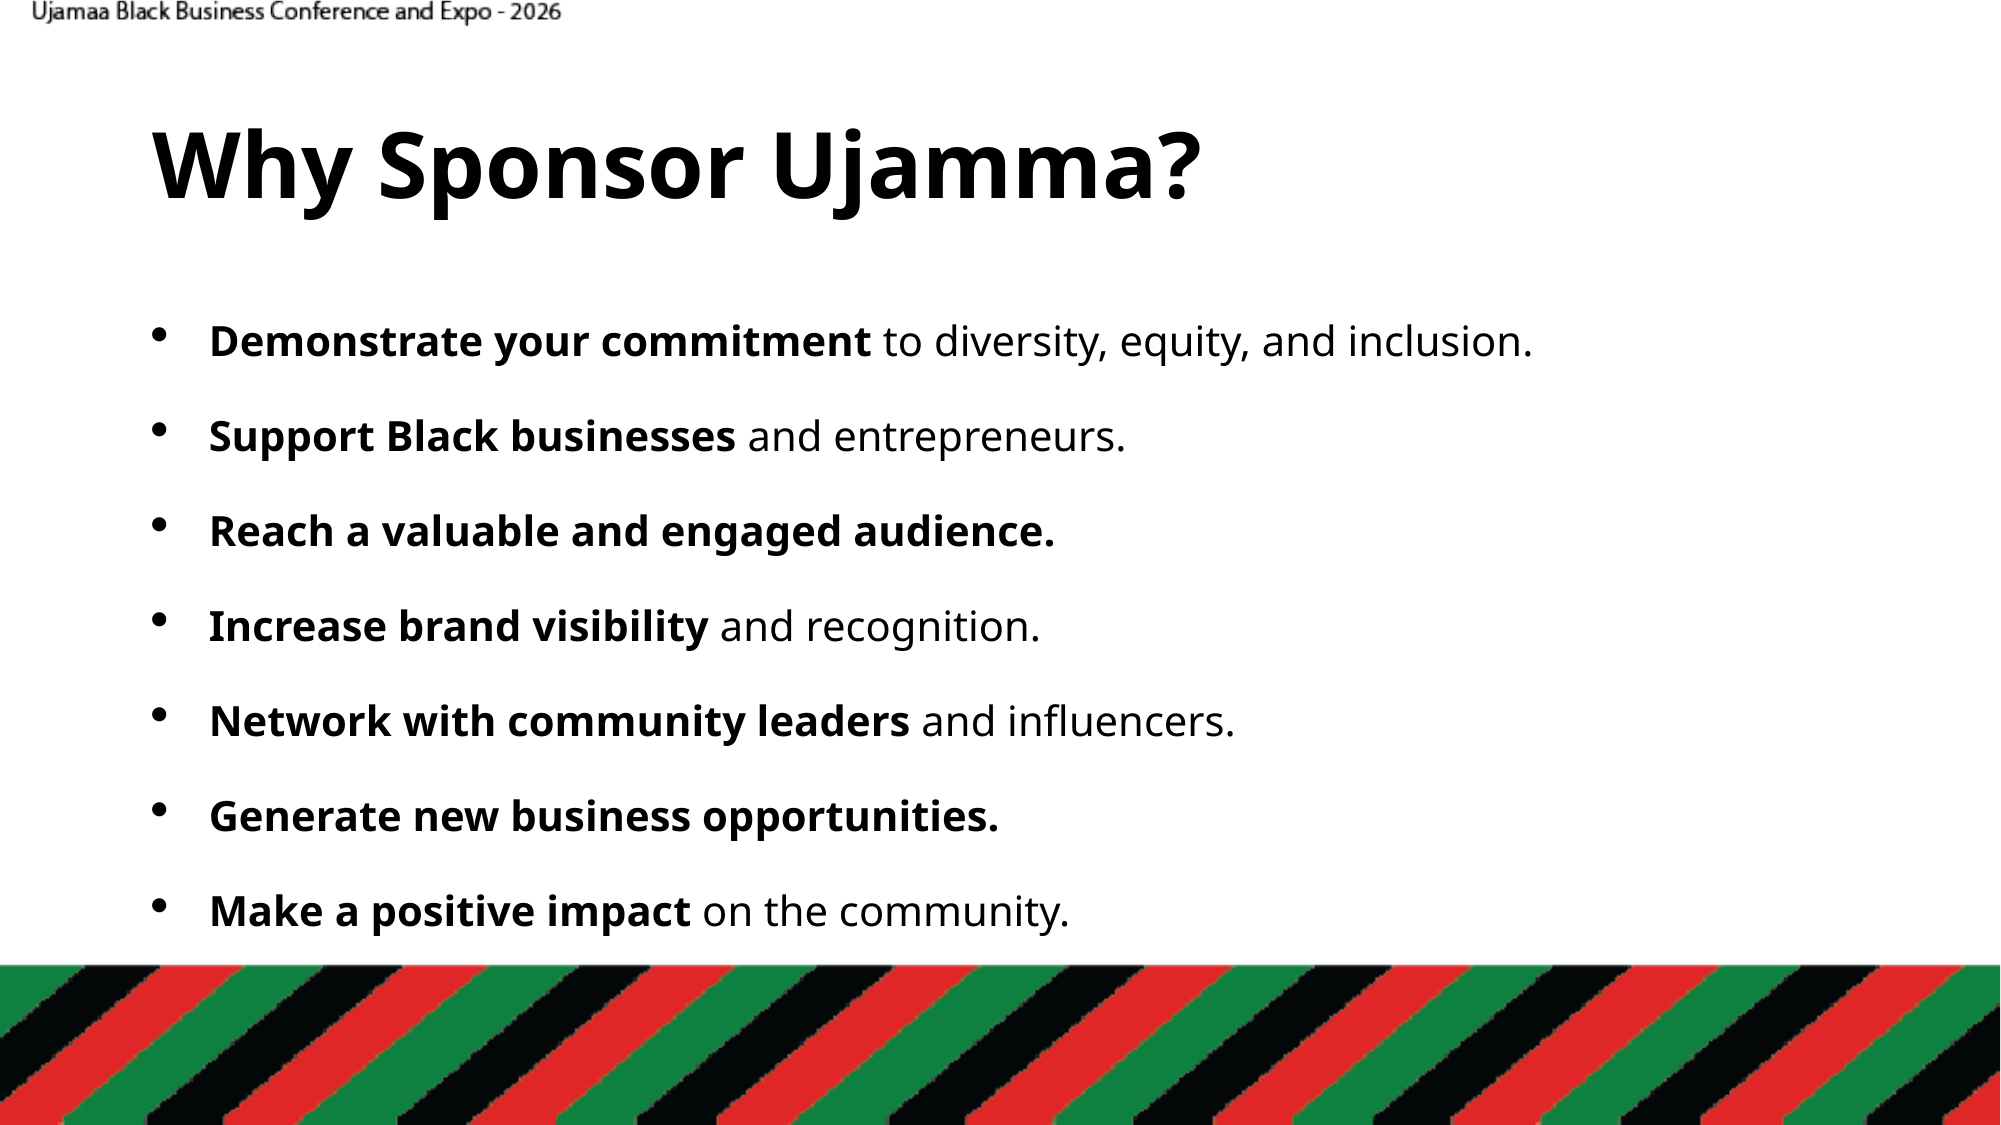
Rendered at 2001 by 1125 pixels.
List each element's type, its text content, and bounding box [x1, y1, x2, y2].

list Demonstrate your commitment to diversity, equity, and inclusion. Support Black businesses and entrepreneurs. Reach a valuable and engaged audience. Increase brand visibility and recognition. Network with community leaders and influencers. Generate new business opportunities. Make a positive impact on the community. [137, 299, 1863, 1014]
picture [0, 0, 2001, 1125]
title Why Sponsor Ujamma? [137, 59, 1863, 278]
